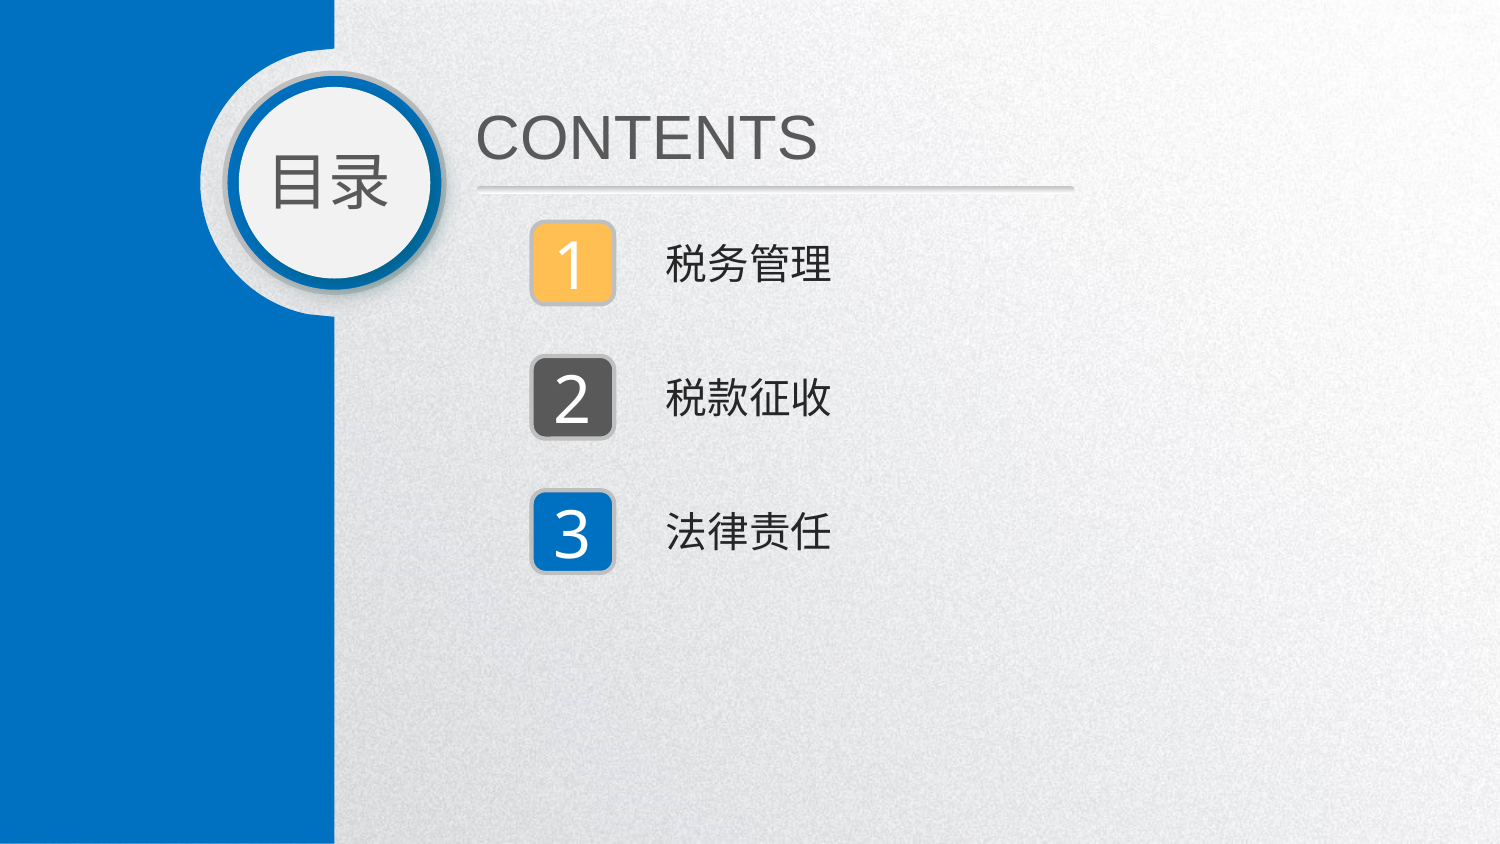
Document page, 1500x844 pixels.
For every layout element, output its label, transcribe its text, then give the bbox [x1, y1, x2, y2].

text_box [531, 489, 849, 574]
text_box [531, 355, 849, 439]
text_box [0, 0, 337, 844]
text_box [531, 221, 849, 305]
text_box [486, 184, 1077, 196]
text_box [187, 35, 482, 330]
picture [337, 0, 1500, 844]
text_box CONTENTS [486, 91, 986, 178]
